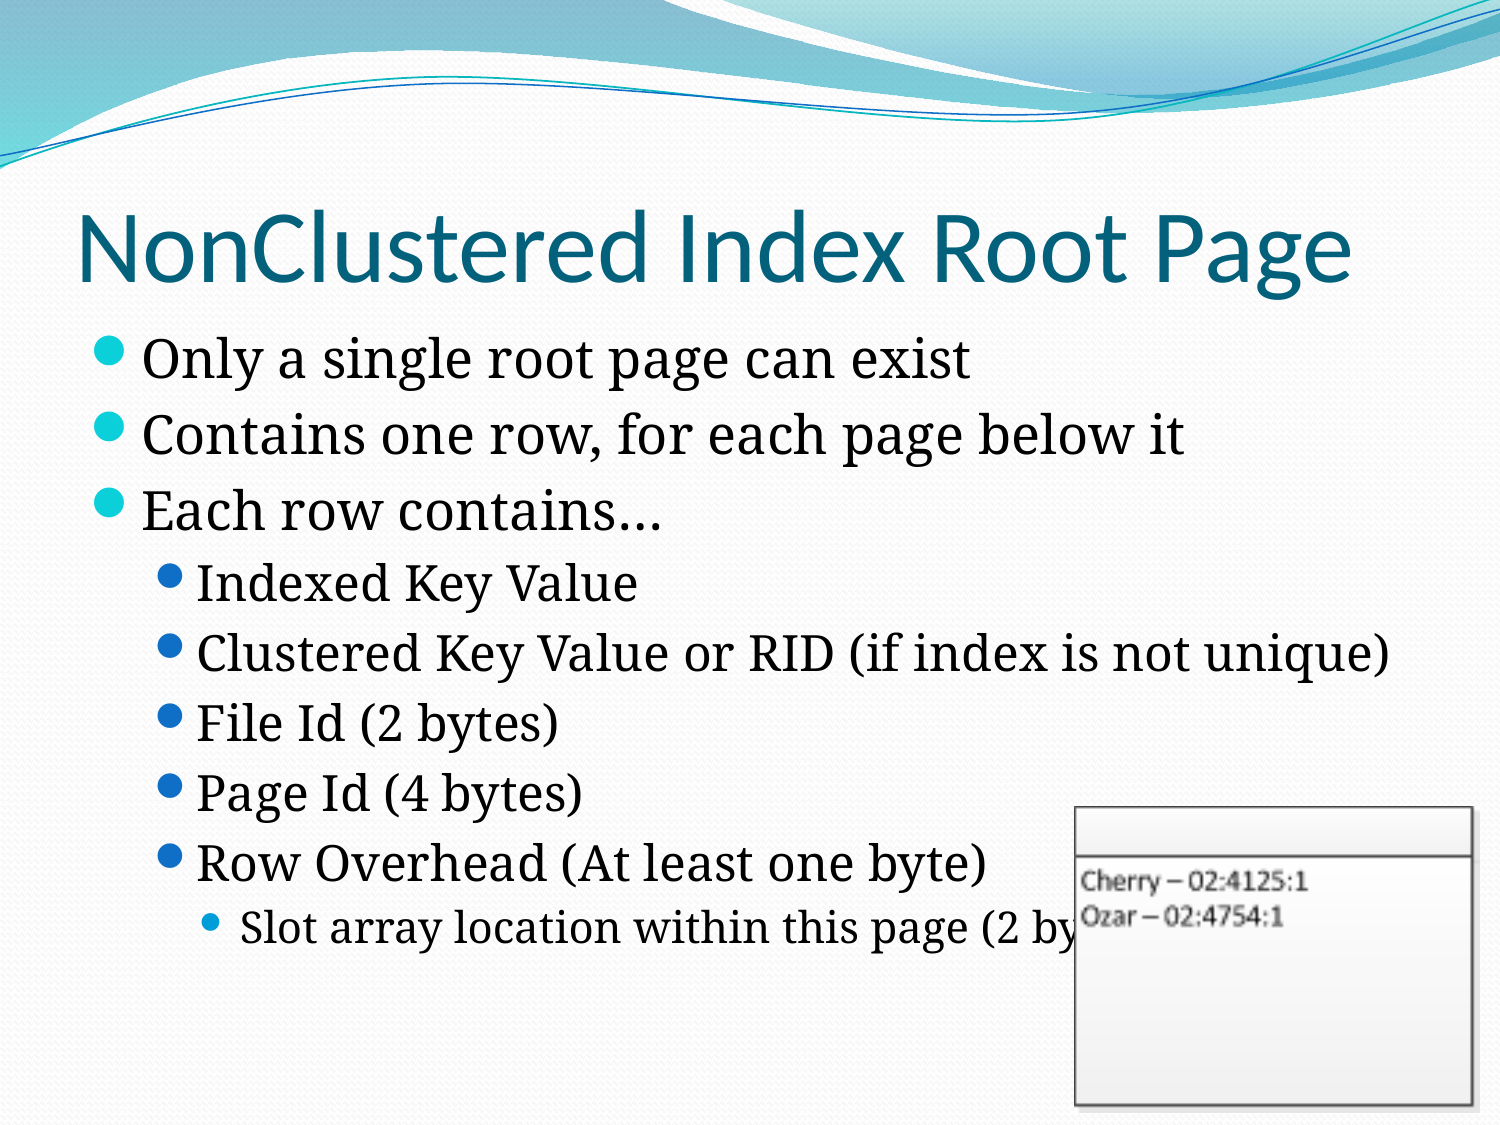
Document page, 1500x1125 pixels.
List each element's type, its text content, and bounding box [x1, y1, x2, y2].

picture [1074, 806, 1480, 1113]
list Only a single root page can exist Contains one row, for each page below it Each row contains… Indexed Key Value Clustered Key Value or RID (if index is not unique) File Id (2 bytes) Page Id (4 bytes) Row Overhead (At least one byte) Slot array location within this page (2 bytes) [75, 317, 1425, 1038]
title NonClustered Index Root Page [75, 115, 1425, 303]
